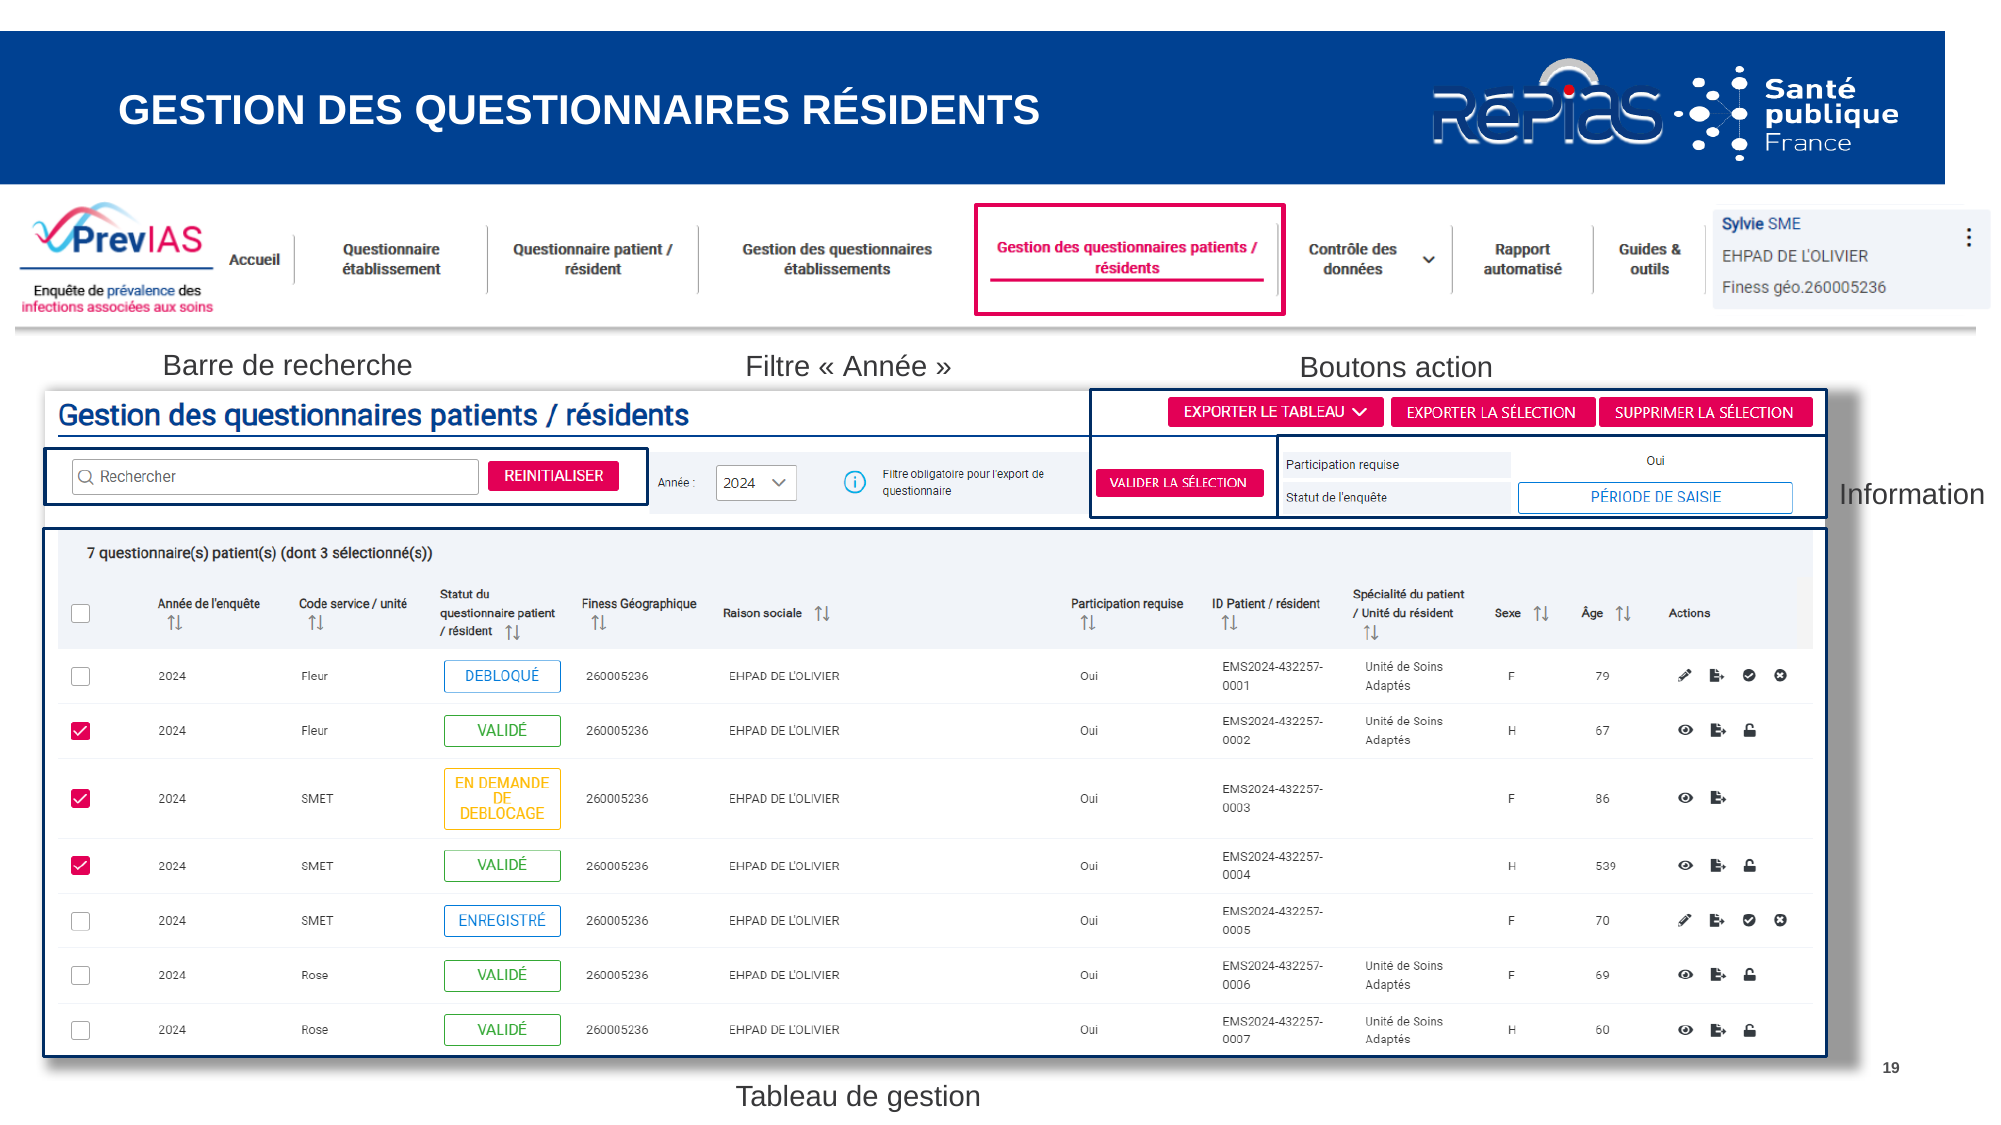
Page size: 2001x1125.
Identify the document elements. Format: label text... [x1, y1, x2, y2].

picture [1432, 58, 1662, 140]
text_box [42, 347, 2000, 1110]
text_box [15, 195, 2000, 337]
title Gestion des questionnaires résidents [112, 30, 1058, 185]
picture [1674, 66, 1898, 161]
